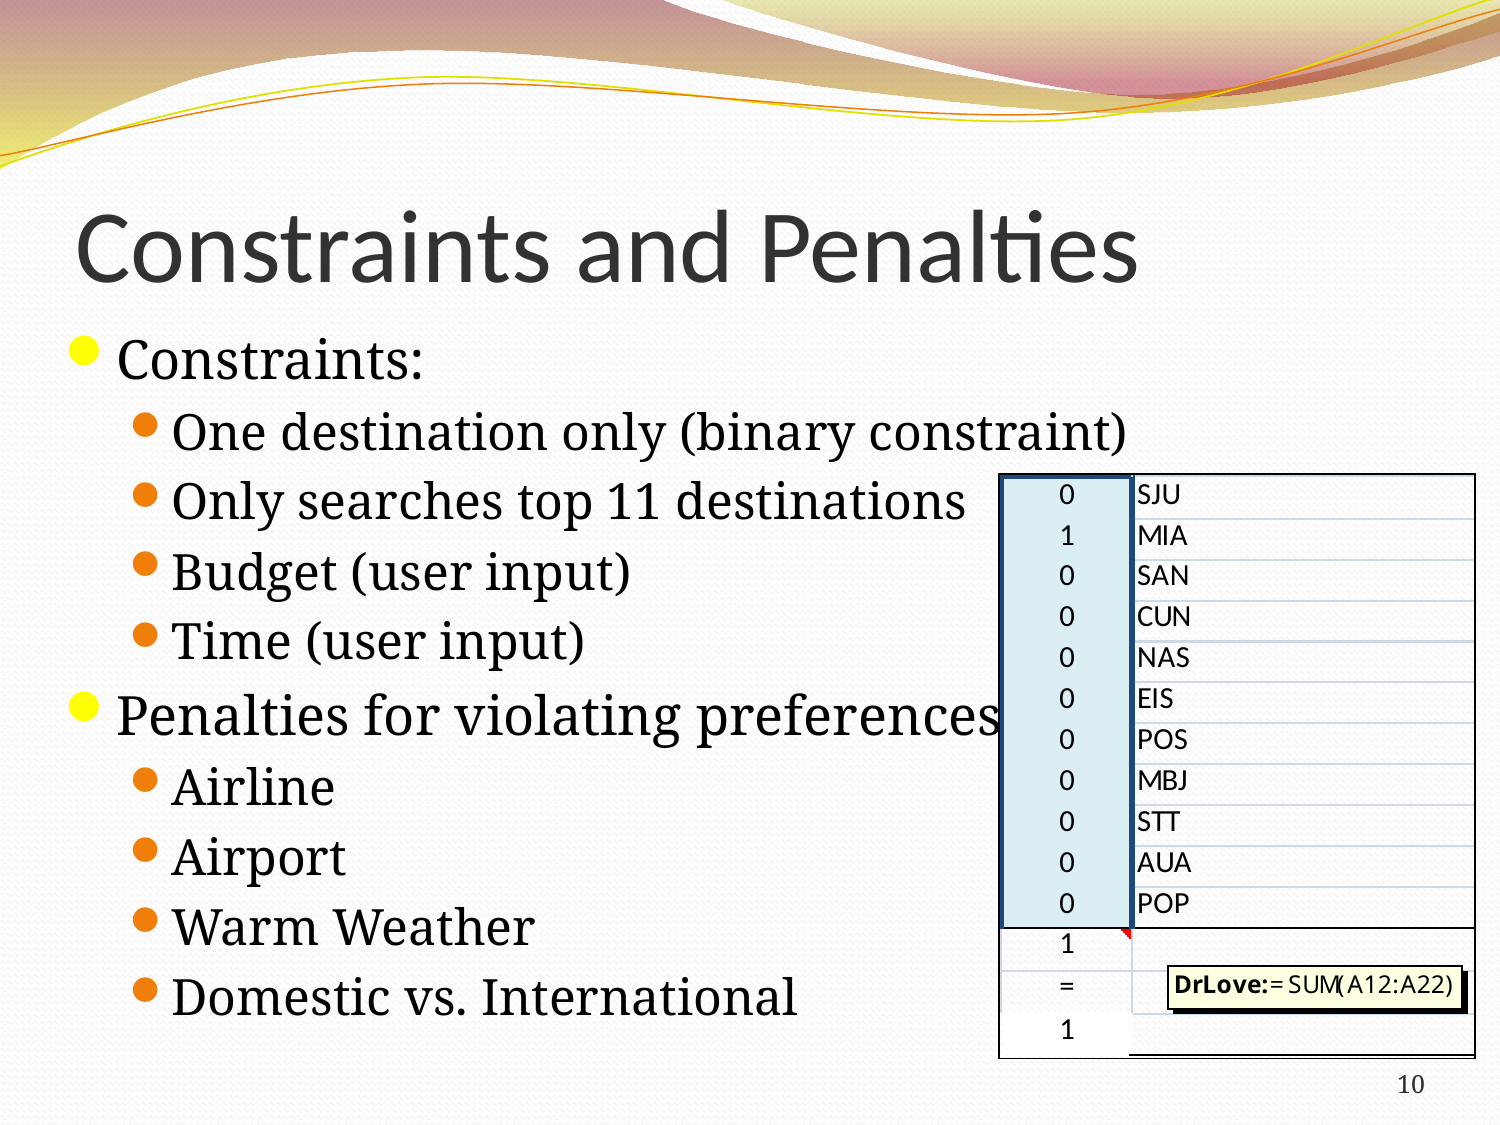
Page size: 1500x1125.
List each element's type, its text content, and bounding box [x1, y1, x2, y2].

picture [999, 474, 1475, 1059]
list Constraints: One destination only (binary constraint) Only searches top 11 destinations Budget (user input) Time (user input) Penalties for violating preferences: Airline Airport Warm Weather Domestic vs. International [50, 317, 1400, 1088]
title Constraints and Penalties [75, 115, 1425, 303]
slide_number 10 [1299, 1071, 1425, 1103]
